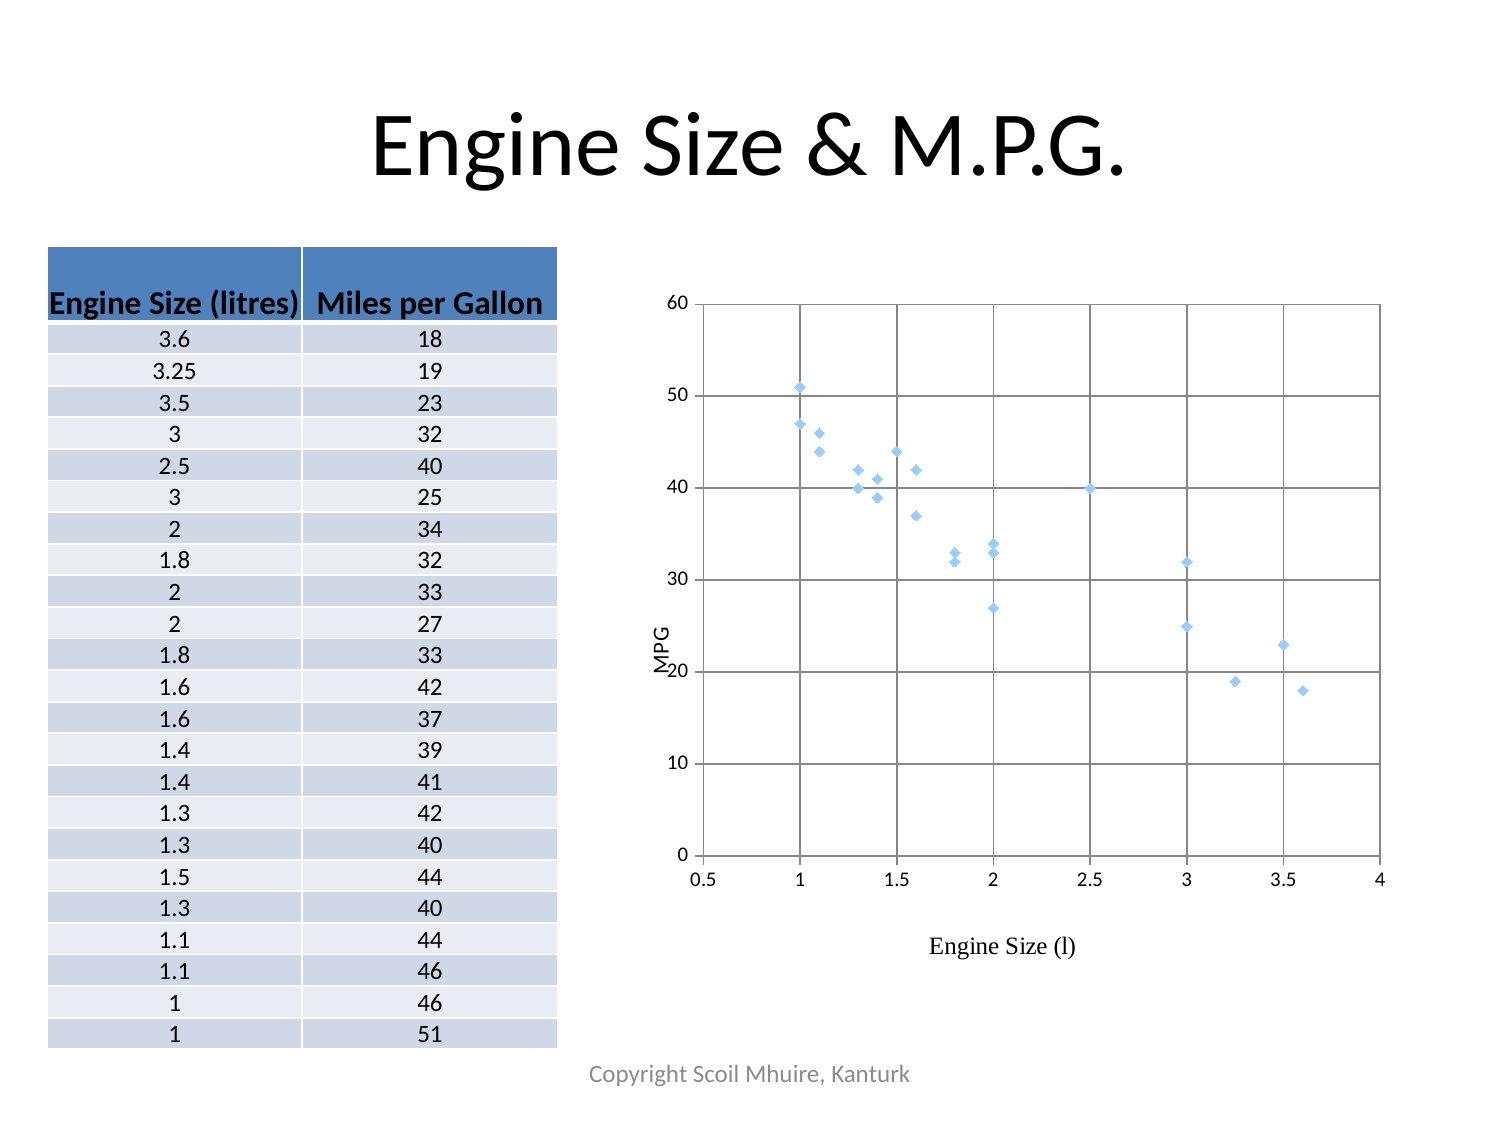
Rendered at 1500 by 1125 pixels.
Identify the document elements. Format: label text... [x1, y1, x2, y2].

table_cell 40 [303, 892, 557, 922]
table_cell 3.6 [48, 325, 301, 353]
table_cell 51 [303, 1019, 557, 1048]
table_cell 18 [303, 325, 557, 353]
table_cell 1.3 [48, 797, 301, 827]
table_cell 42 [303, 671, 557, 701]
table_cell 3 [48, 481, 301, 511]
table_cell 1.3 [48, 892, 301, 922]
table_cell 39 [303, 734, 557, 764]
table_cell 1 [48, 1019, 301, 1048]
table_cell 40 [303, 450, 557, 480]
table_cell 46 [303, 955, 557, 985]
table_cell 1 [48, 987, 301, 1017]
table_cell 1.4 [48, 766, 301, 796]
table_cell 1.8 [48, 639, 301, 669]
table_cell 1.6 [48, 671, 301, 701]
table_cell 2 [48, 608, 301, 638]
table_cell 1.1 [48, 924, 301, 954]
table_cell 3 [48, 418, 301, 448]
table_cell 44 [303, 861, 557, 890]
title Engine Size & M.P.G. [75, 45, 1425, 233]
table_cell 1.8 [48, 545, 301, 574]
table_header Miles per Gallon [303, 247, 557, 320]
table_cell 2.5 [48, 450, 301, 480]
table_cell 19 [303, 355, 557, 385]
table_cell 40 [303, 829, 557, 859]
table_header Engine Size (litres) [48, 247, 301, 320]
table_cell 2 [48, 513, 301, 543]
table_cell 23 [303, 387, 557, 416]
table_cell 1.6 [48, 703, 301, 732]
table_cell 42 [303, 797, 557, 827]
table_cell 32 [303, 418, 557, 448]
table_cell 27 [303, 608, 557, 638]
table_cell 46 [303, 987, 557, 1017]
table_cell 33 [303, 639, 557, 669]
table_cell 37 [303, 703, 557, 732]
table_cell 32 [303, 545, 557, 574]
table_cell 25 [303, 481, 557, 511]
table_cell 3.25 [48, 355, 301, 385]
table_cell 1.3 [48, 829, 301, 859]
table_cell 3.5 [48, 387, 301, 416]
table_cell 1.5 [48, 861, 301, 890]
table_cell 2 [48, 576, 301, 606]
table_cell 41 [303, 766, 557, 796]
table_cell 1.4 [48, 734, 301, 764]
chart [585, 269, 1466, 985]
table_cell 1.1 [48, 955, 301, 985]
table_cell 34 [303, 513, 557, 543]
table_cell 44 [303, 924, 557, 954]
footer Copyright Scoil Mhuire, Kanturk [512, 1042, 988, 1103]
table_cell 33 [303, 576, 557, 606]
